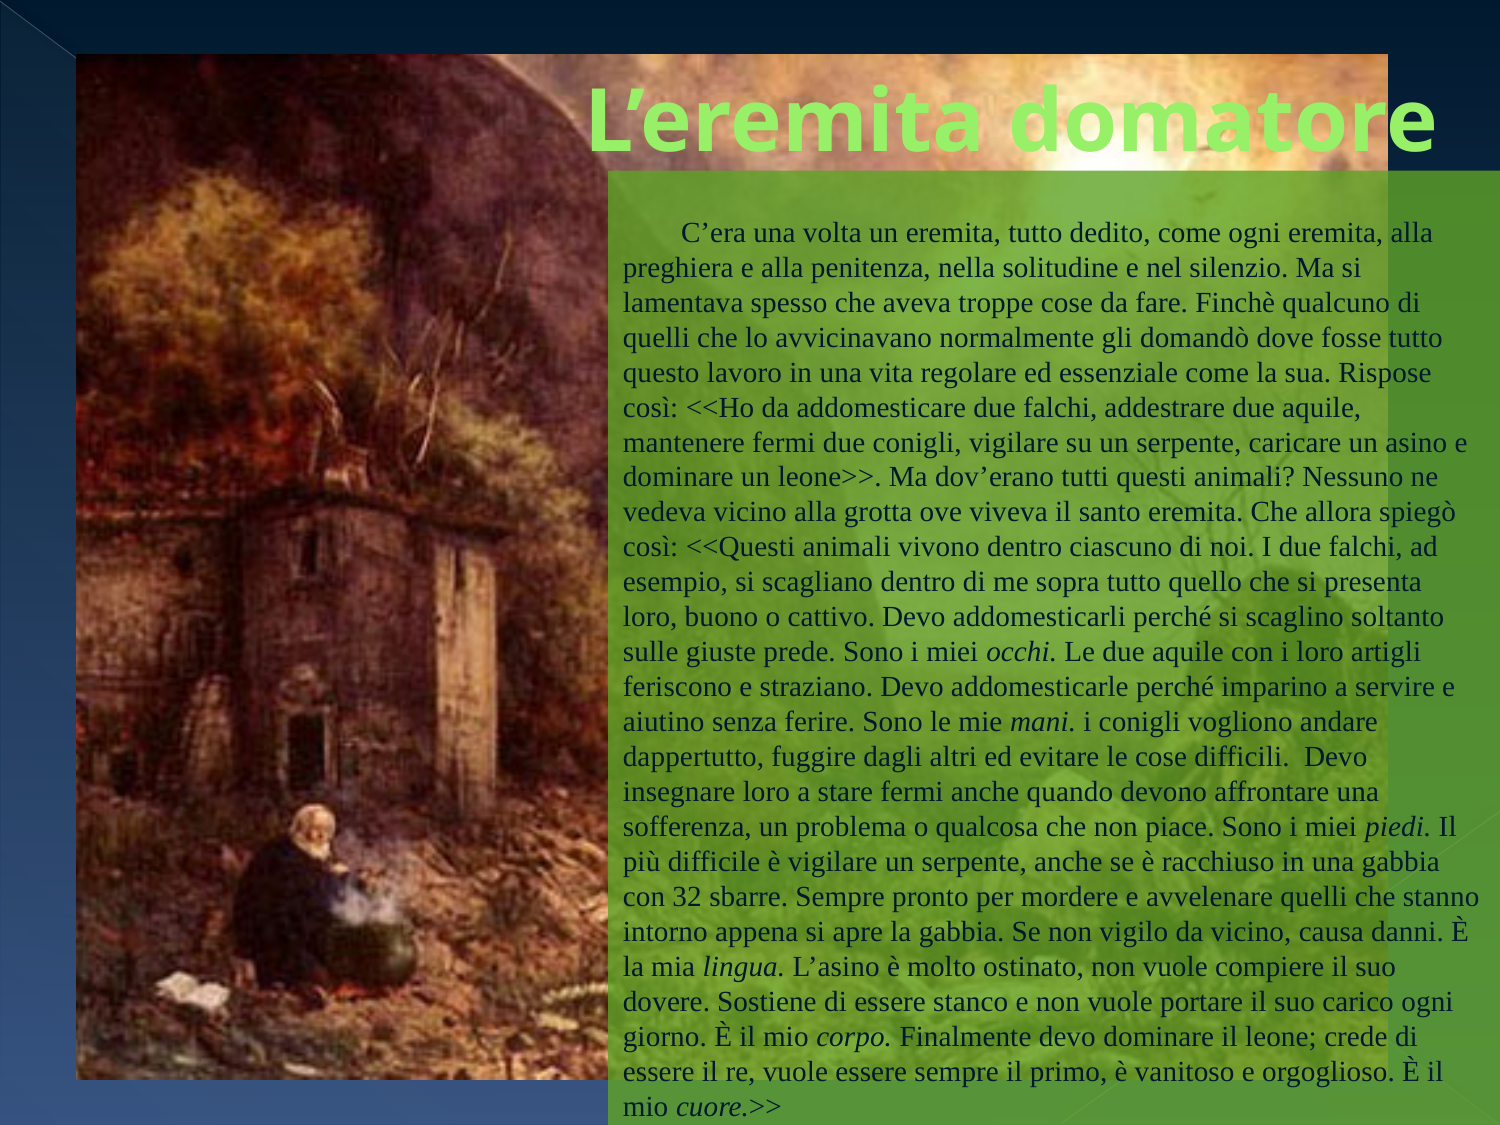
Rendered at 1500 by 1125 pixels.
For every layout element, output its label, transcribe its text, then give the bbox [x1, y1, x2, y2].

picture [76, 54, 1389, 1081]
text_box C’era una volta un eremita, tutto dedito, come ogni eremita, alla preghiera e alla penitenza, nella solitudine e nel silenzio. Ma si lamentava spesso che aveva troppe cose da fare. Finchè qualcuno di quelli che lo avvicinavano normalmente gli domandò dove fosse tutto questo lavoro in una vita regolare ed essenziale come la sua. Rispose così: <<Ho da addomesticare due falchi, addestrare due aquile, mantenere fermi due conigli, vigilare su un serpente, caricare un asino e dominare un leone>>. Ma dov’erano tutti questi animali? Nessuno ne vedeva vicino alla grotta ove viveva il santo eremita. Che allora spiegò così: <<Questi animali vivono dentro ciascuno di noi. I due falchi, ad esempio, si scagliano dentro di me sopra tutto quello che si presenta loro, buono o cattivo. Devo addomesticarli perché si scaglino soltanto sulle giuste prede. Sono i miei occhi. Le due aquile con i loro artigli feriscono e straziano. Devo addomesticarle perché imparino a servire e aiutino senza ferire. Sono le mie mani. i conigli vogliono andare dappertutto, fuggire dagli altri ed evitare le cose difficili. Devo insegnare loro a stare fermi anche quando devono affrontare una sofferenza, un problema o qualcosa che non piace. Sono i miei piedi. Il più difficile è vigilare un serpente, anche se è racchiuso in una gabbia con 32 sbarre. Sempre pronto per mordere e avvelenare quelli che stanno intorno appena si apre la gabbia. Se non vigilo da vicino, causa danni. È la mia lingua. L’asino è molto ostinato, non vuole compiere il suo dovere. Sostiene di essere stanco e non vuole portare il suo carico ogni giorno. È il mio corpo. Finalmente devo dominare il leone; crede di essere il re, vuole essere sempre il primo, è vanitoso e orgoglioso. È il mio cuore.>> [608, 170, 1500, 1125]
title L’eremita domatore [1392, 54, 1500, 170]
